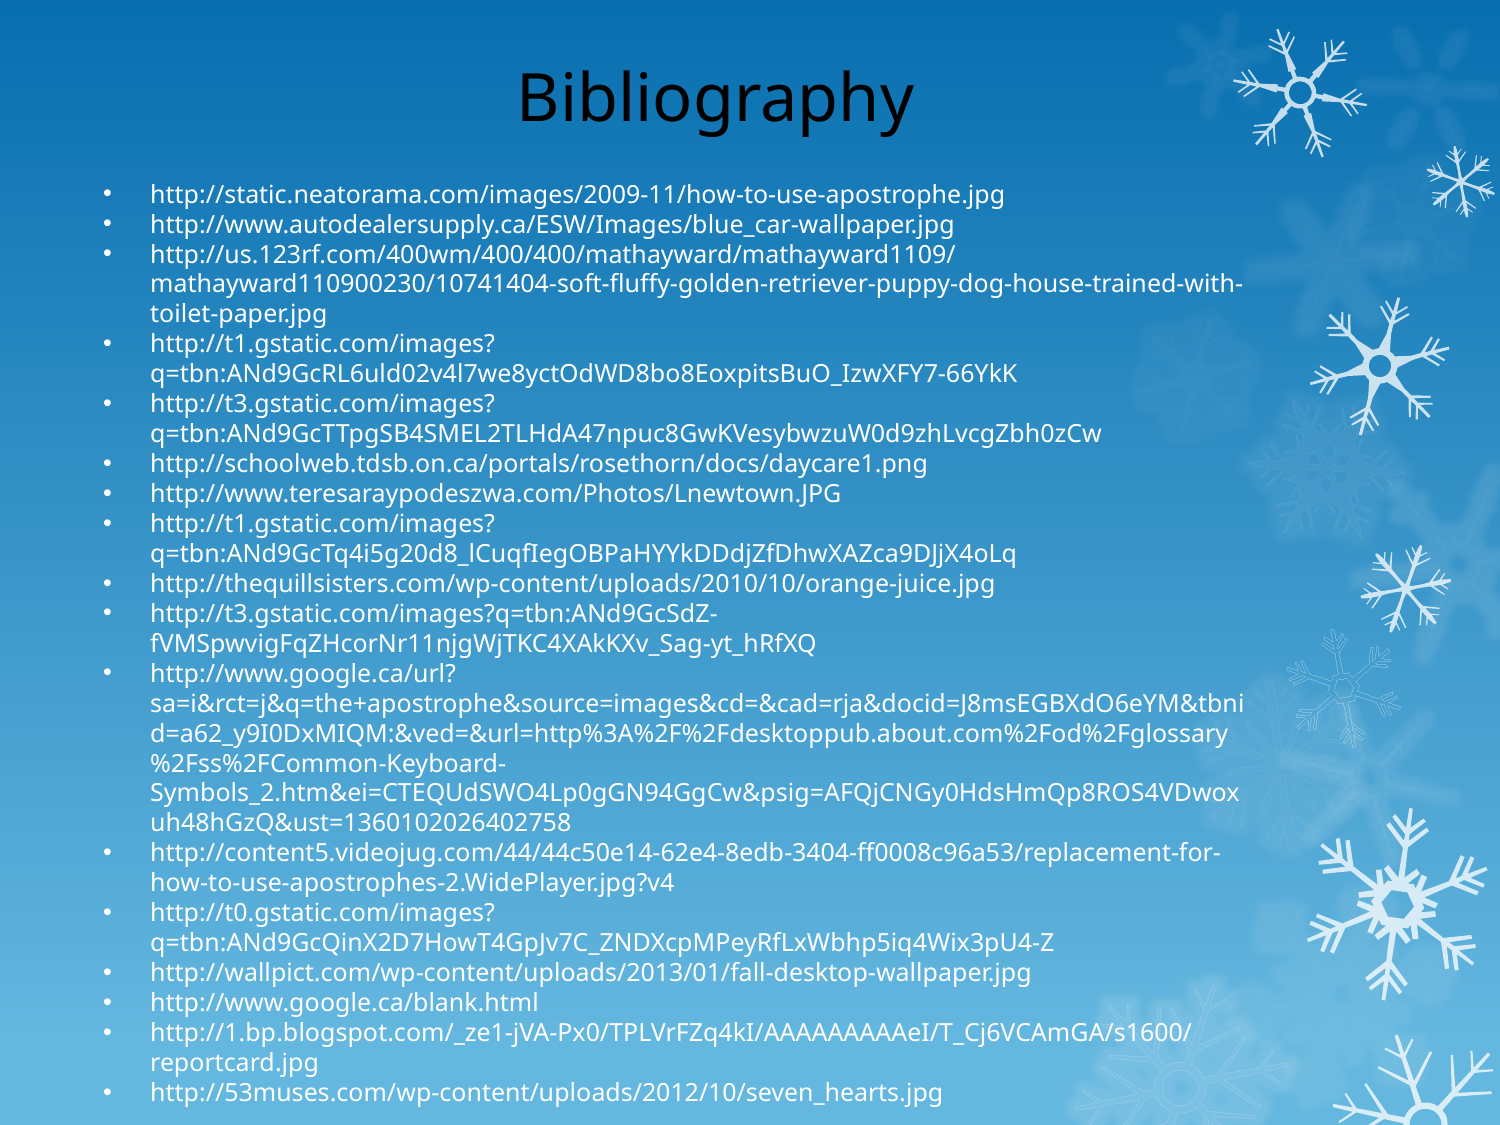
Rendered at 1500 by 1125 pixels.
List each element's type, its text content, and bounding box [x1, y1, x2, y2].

title Bibliography [501, 19, 957, 170]
text_box http://static.neatorama.com/images/2009-11/how-to-use-apostrophe.jpg http://www.autodealersupply.ca/ESW/Images/blue_car-wallpaper.jpg http://us.123rf.com/400wm/400/400/mathayward/mathayward1109/mathayward110900230/10741404-soft-fluffy-golden-retriever-puppy-dog-house-trained-with-toilet-paper.jpg http://t1.gstatic.com/images?q=tbn:ANd9GcRL6uld02v4l7we8yctOdWD8bo8EoxpitsBuO_IzwXFY7-66YkK http://t3.gstatic.com/images?q=tbn:ANd9GcTTpgSB4SMEL2TLHdA47npuc8GwKVesybwzuW0d9zhLvcgZbh0zCw http://schoolweb.tdsb.on.ca/portals/rosethorn/docs/daycare1.png http://www.teresaraypodeszwa.com/Photos/Lnewtown.JPG http://t1.gstatic.com/images?q=tbn:ANd9GcTq4i5g20d8_lCuqfIegOBPaHYYkDDdjZfDhwXAZca9DJjX4oLq http://thequillsisters.com/wp-content/uploads/2010/10/orange-juice.jpg http://t3.gstatic.com/images?q=tbn:ANd9GcSdZ-fVMSpwvigFqZHcorNr11njgWjTKC4XAkKXv_Sag-yt_hRfXQ http://www.google.ca/url?sa=i&rct=j&q=the+apostrophe&source=images&cd=&cad=rja&docid=J8msEGBXdO6eYM&tbnid=a62_y9I0DxMIQM:&ved=&url=http%3A%2F%2Fdesktoppub.about.com%2Fod%2Fglossary%2Fss%2FCommon-Keyboard-Symbols_2.htm&ei=CTEQUdSWO4Lp0gGN94GgCw&psig=AFQjCNGy0HdsHmQp8ROS4VDwoxuh48hGzQ&ust=1360102026402758 http://content5.videojug.com/44/44c50e14-62e4-8edb-3404-ff0008c96a53/replacement-for-how-to-use-apostrophes-2.WidePlayer.jpg?v4 http://t0.gstatic.com/images?q=tbn:ANd9GcQinX2D7HowT4GpJv7C_ZNDXcpMPeyRfLxWbhp5iq4Wix3pU4-Z http://wallpict.com/wp-content/uploads/2013/01/fall-desktop-wallpaper.jpg http://www.google.ca/blank.html http://1.bp.blogspot.com/_ze1-jVA-Px0/TPLVrFZq4kI/AAAAAAAAAeI/T_Cj6VCAmGA/s1600/reportcard.jpg http://53muses.com/wp-content/uploads/2012/10/seven_hearts.jpg [88, 170, 1270, 1125]
